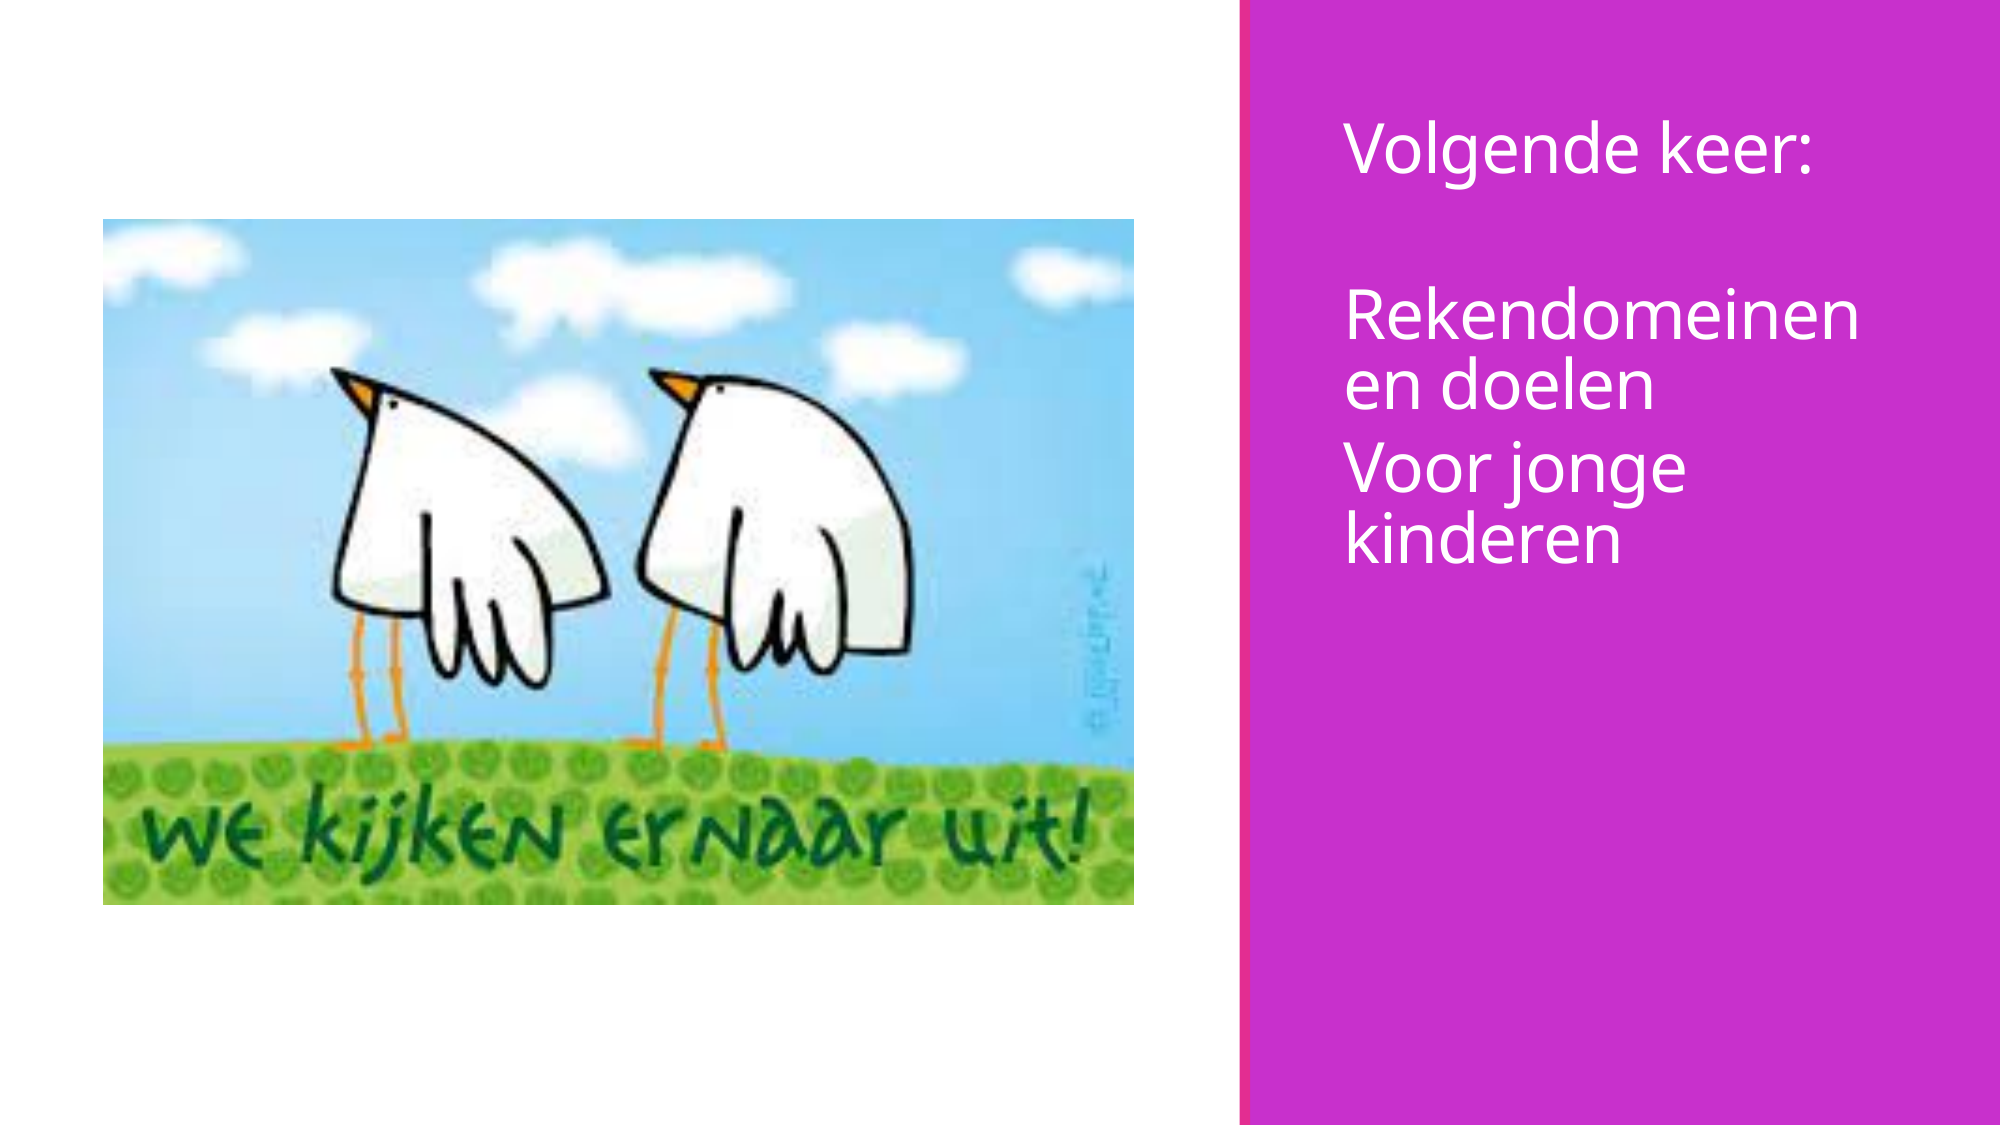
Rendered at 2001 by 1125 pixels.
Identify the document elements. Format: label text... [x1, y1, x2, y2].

text_box [0, 0, 1238, 1125]
text_box Volgende keer: Rekendomeinen en doelen Voor jonge kinderen [1328, 104, 1929, 585]
picture [103, 219, 1134, 906]
text_box [1251, 0, 2000, 1125]
text_box [1238, 0, 1251, 710]
text_box [1238, 723, 1251, 1125]
